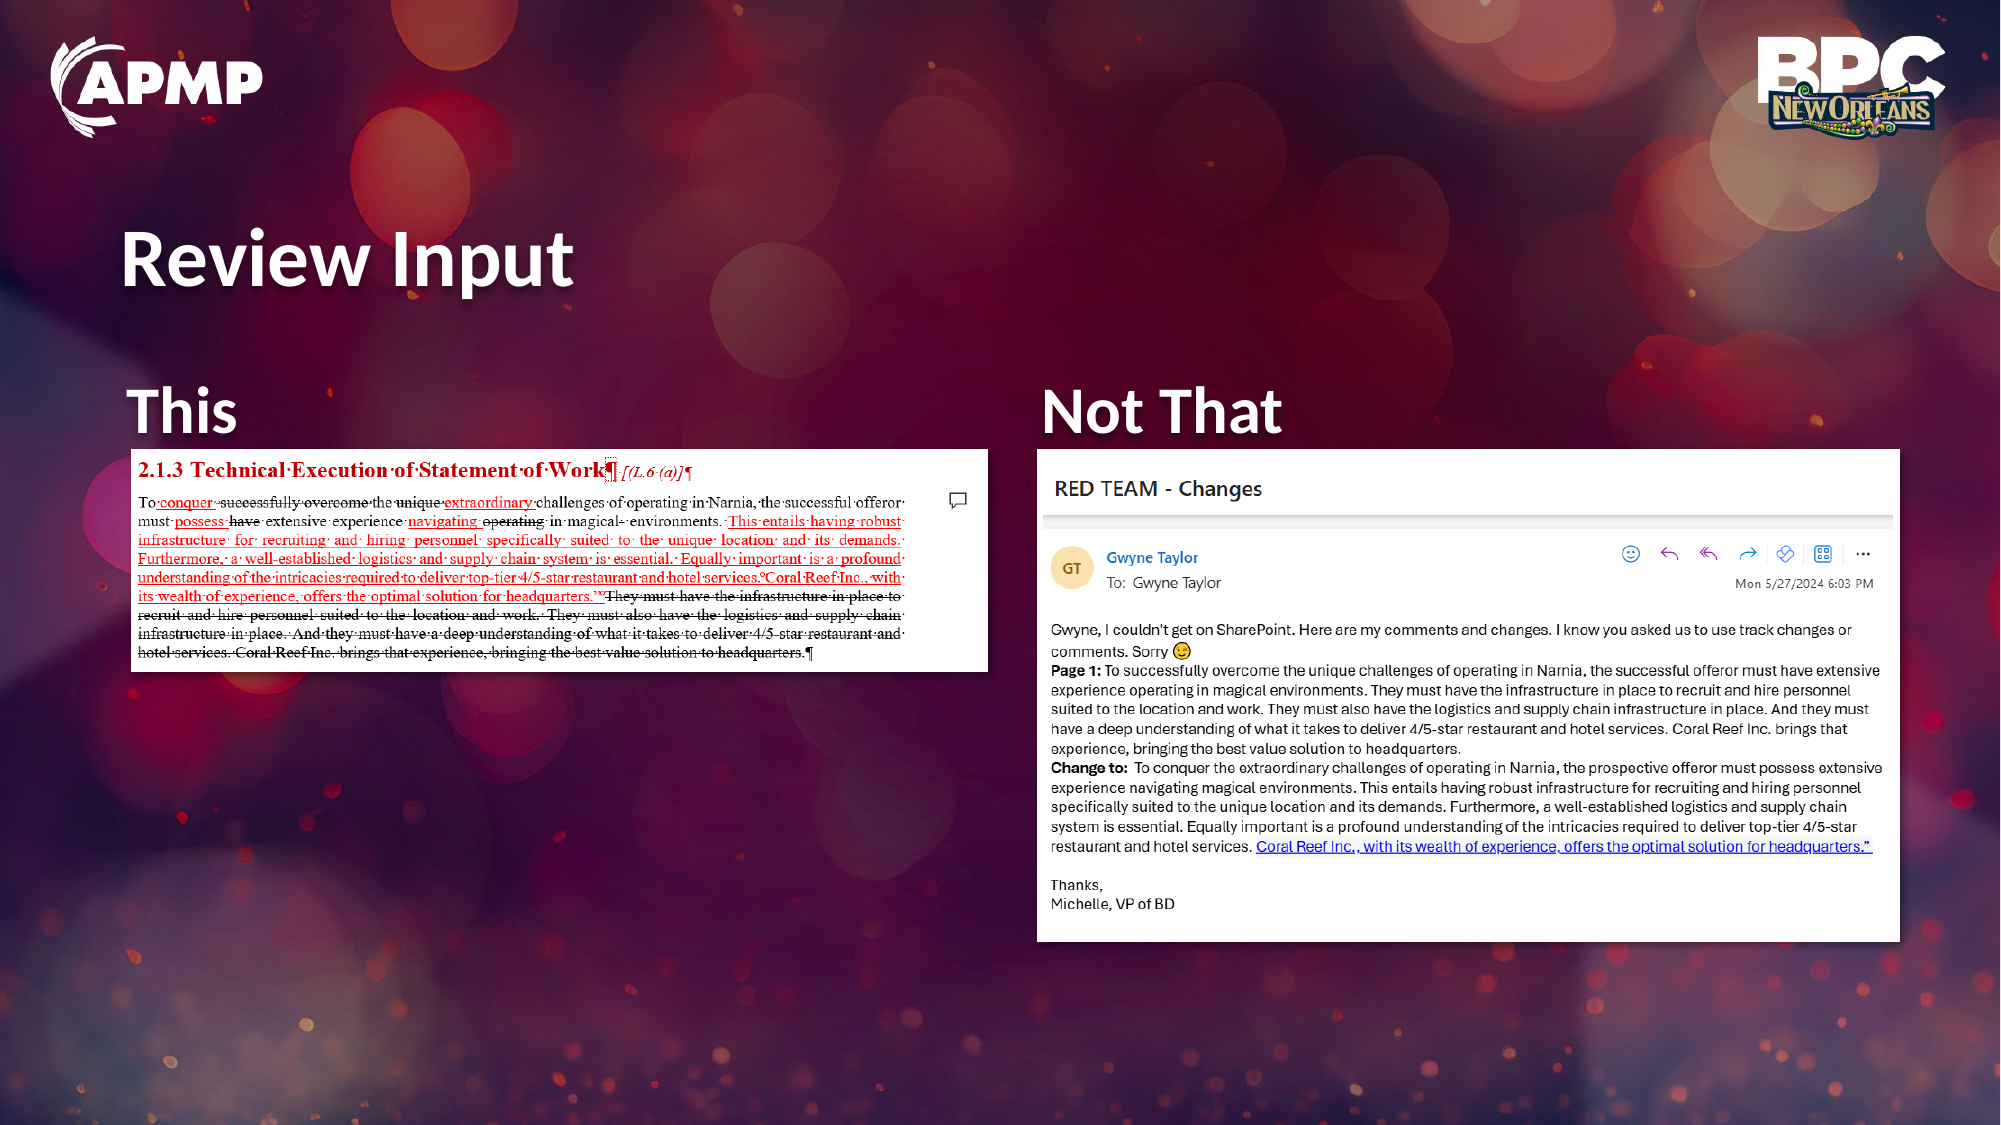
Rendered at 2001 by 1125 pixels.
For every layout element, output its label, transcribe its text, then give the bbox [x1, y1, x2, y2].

title Review Input [106, 206, 1831, 290]
text_box Not That [1026, 373, 1376, 456]
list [136, 455, 982, 666]
picture [0, 0, 2001, 1125]
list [1042, 455, 1894, 936]
text_box This [111, 373, 301, 456]
